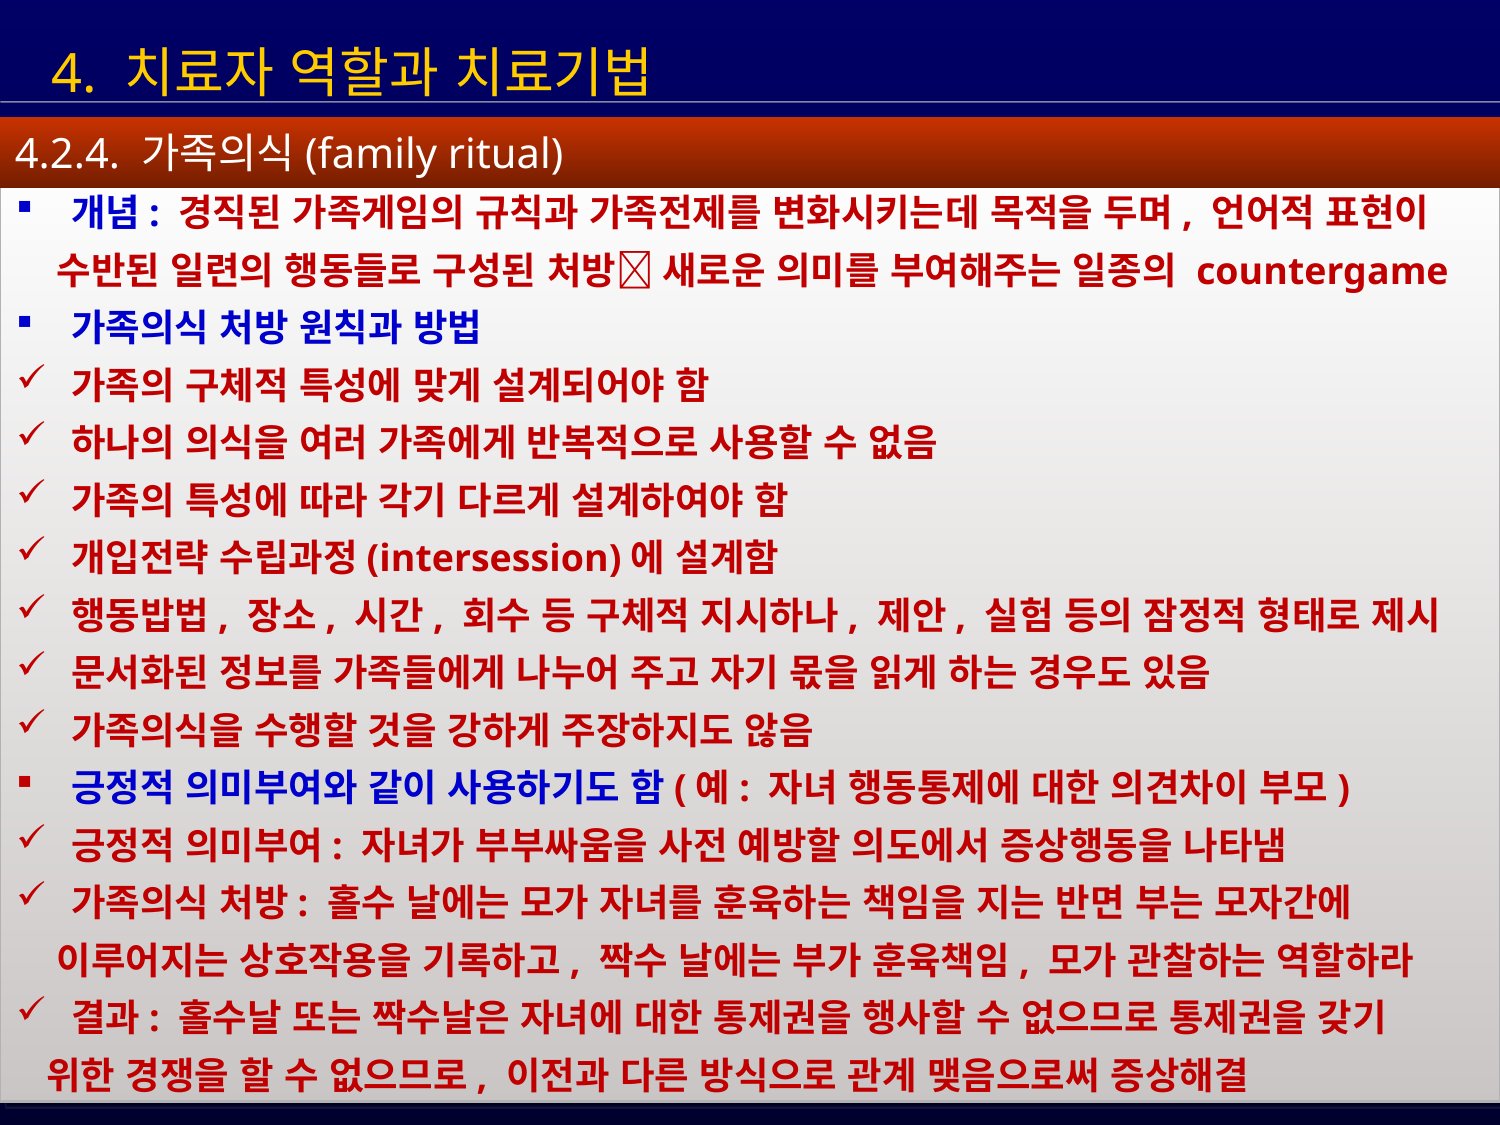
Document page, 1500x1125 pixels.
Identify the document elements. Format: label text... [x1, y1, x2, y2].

text_box 4. 치료자 역할과 치료기법 [36, 30, 670, 101]
text_box 4. 치료자 역할과 치료기법 [36, 102, 670, 111]
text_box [0, 116, 1500, 1102]
